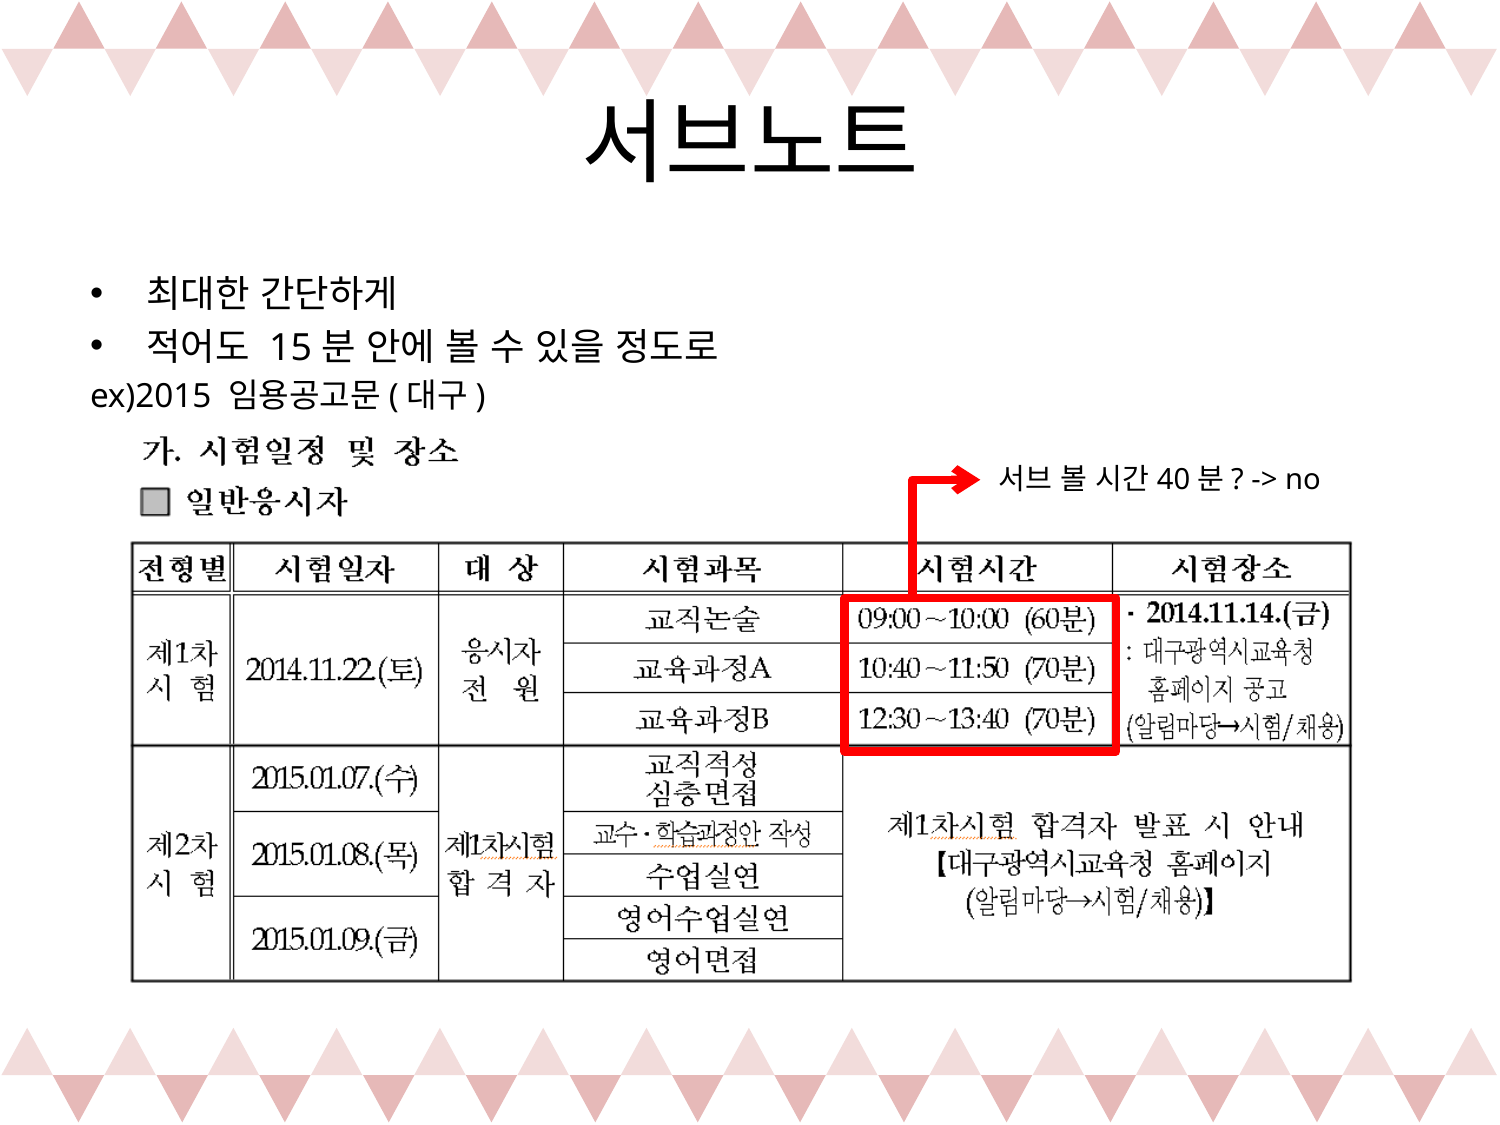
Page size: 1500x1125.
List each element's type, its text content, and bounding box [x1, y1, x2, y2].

list 최대한 간단하게 적어도 15분 안에 볼 수 있을 정도로 ex)2015 임용공고문(대구) [75, 262, 1425, 1005]
title 서브노트 [75, 106, 1425, 233]
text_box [844, 479, 981, 599]
picture [123, 432, 1353, 985]
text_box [1, 1, 1498, 97]
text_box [1, 1027, 1498, 1123]
